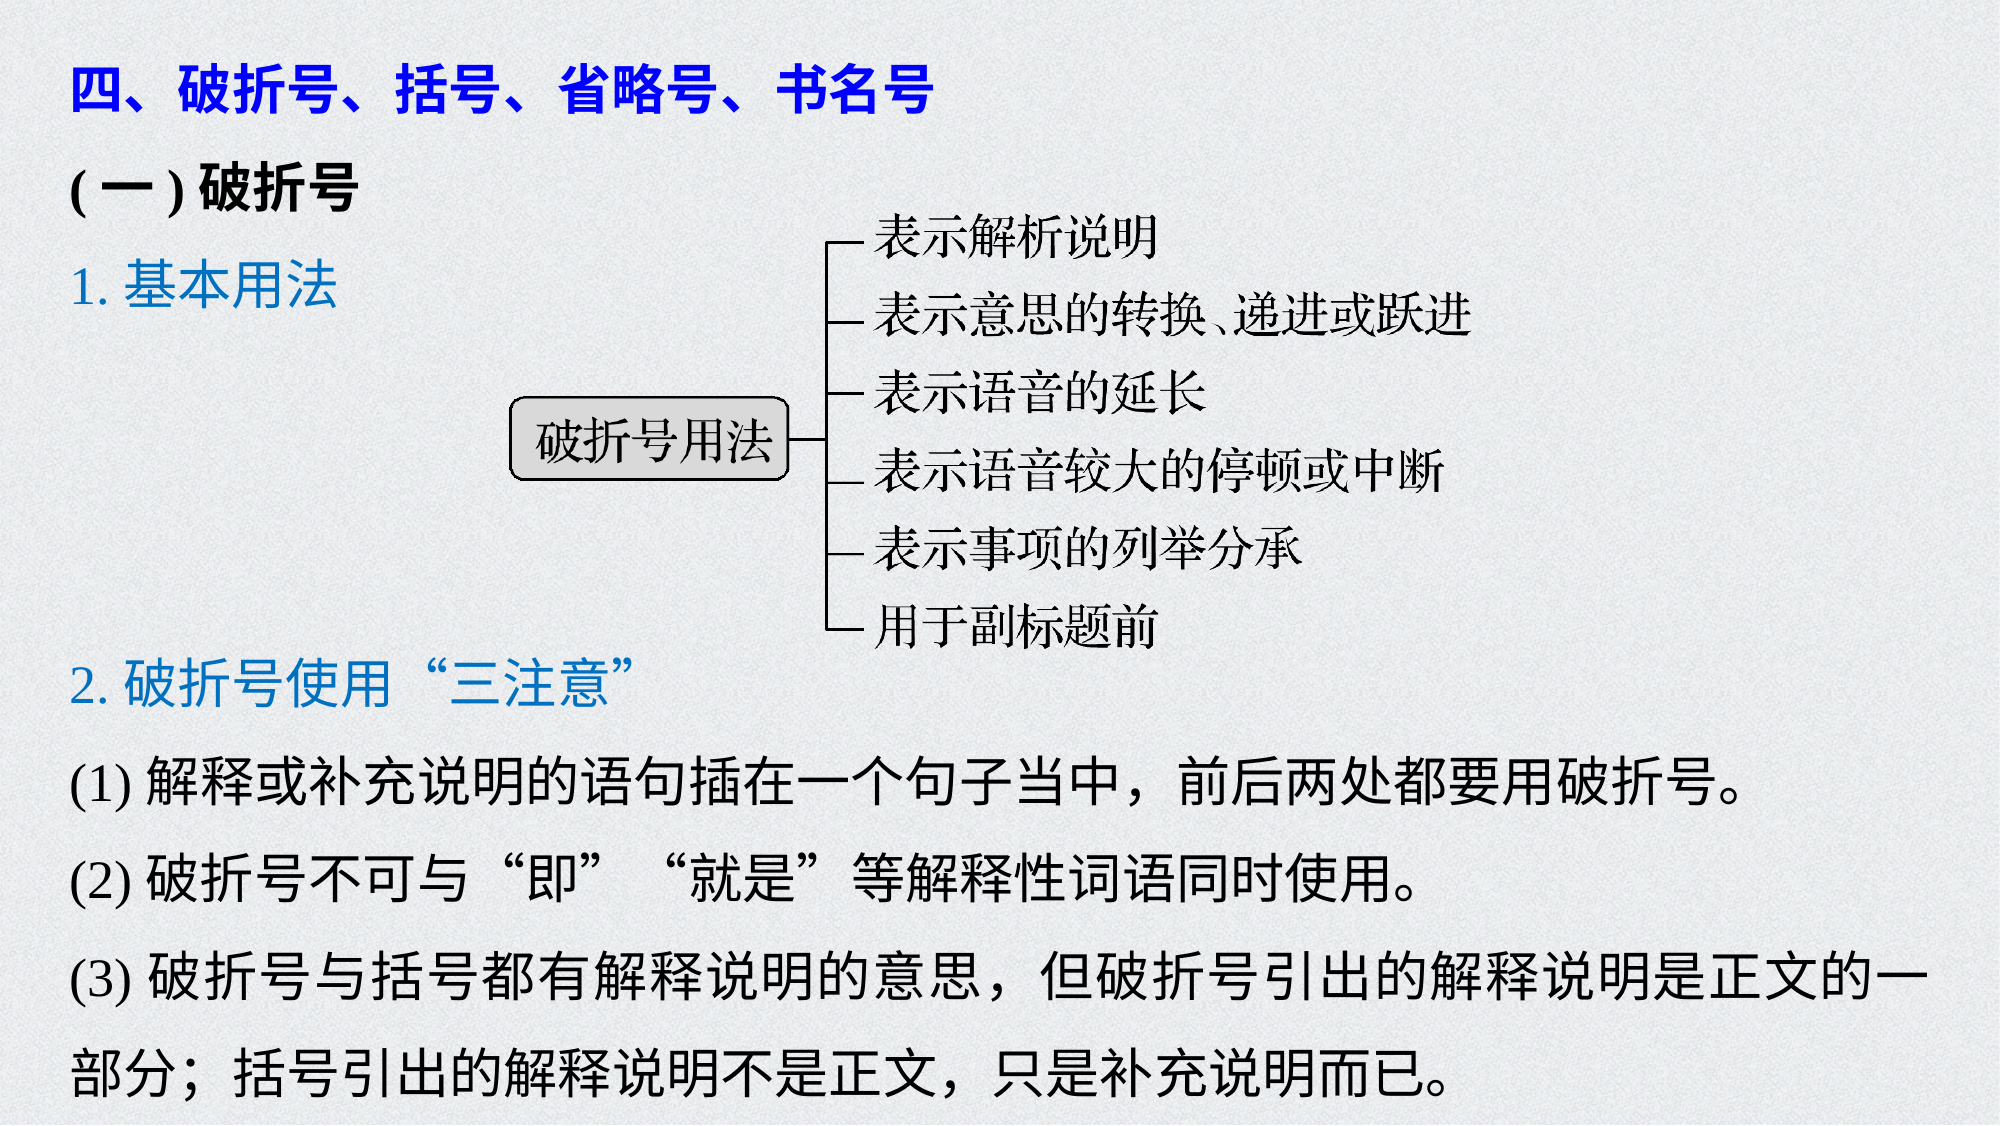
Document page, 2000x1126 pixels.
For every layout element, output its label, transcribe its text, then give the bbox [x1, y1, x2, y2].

picture [0, 0, 2000, 1125]
text_box 四、破折号、括号、省略号、书名号 (一)破折号 1.基本用法 [54, 15, 1945, 323]
text_box 2.破折号使用“三注意” (1)解释或补充说明的语句插在一个句子当中，前后两处都要用破折号。 (2)破折号不可与“即”“就是”等解释性词语同时使用。 (3)破折号与括号都有解释说明的意思，但破折号引出的解释说明是正文的一部分；括号引出的解释说明不是正文，只是补充说明而已。 [54, 609, 1945, 1112]
